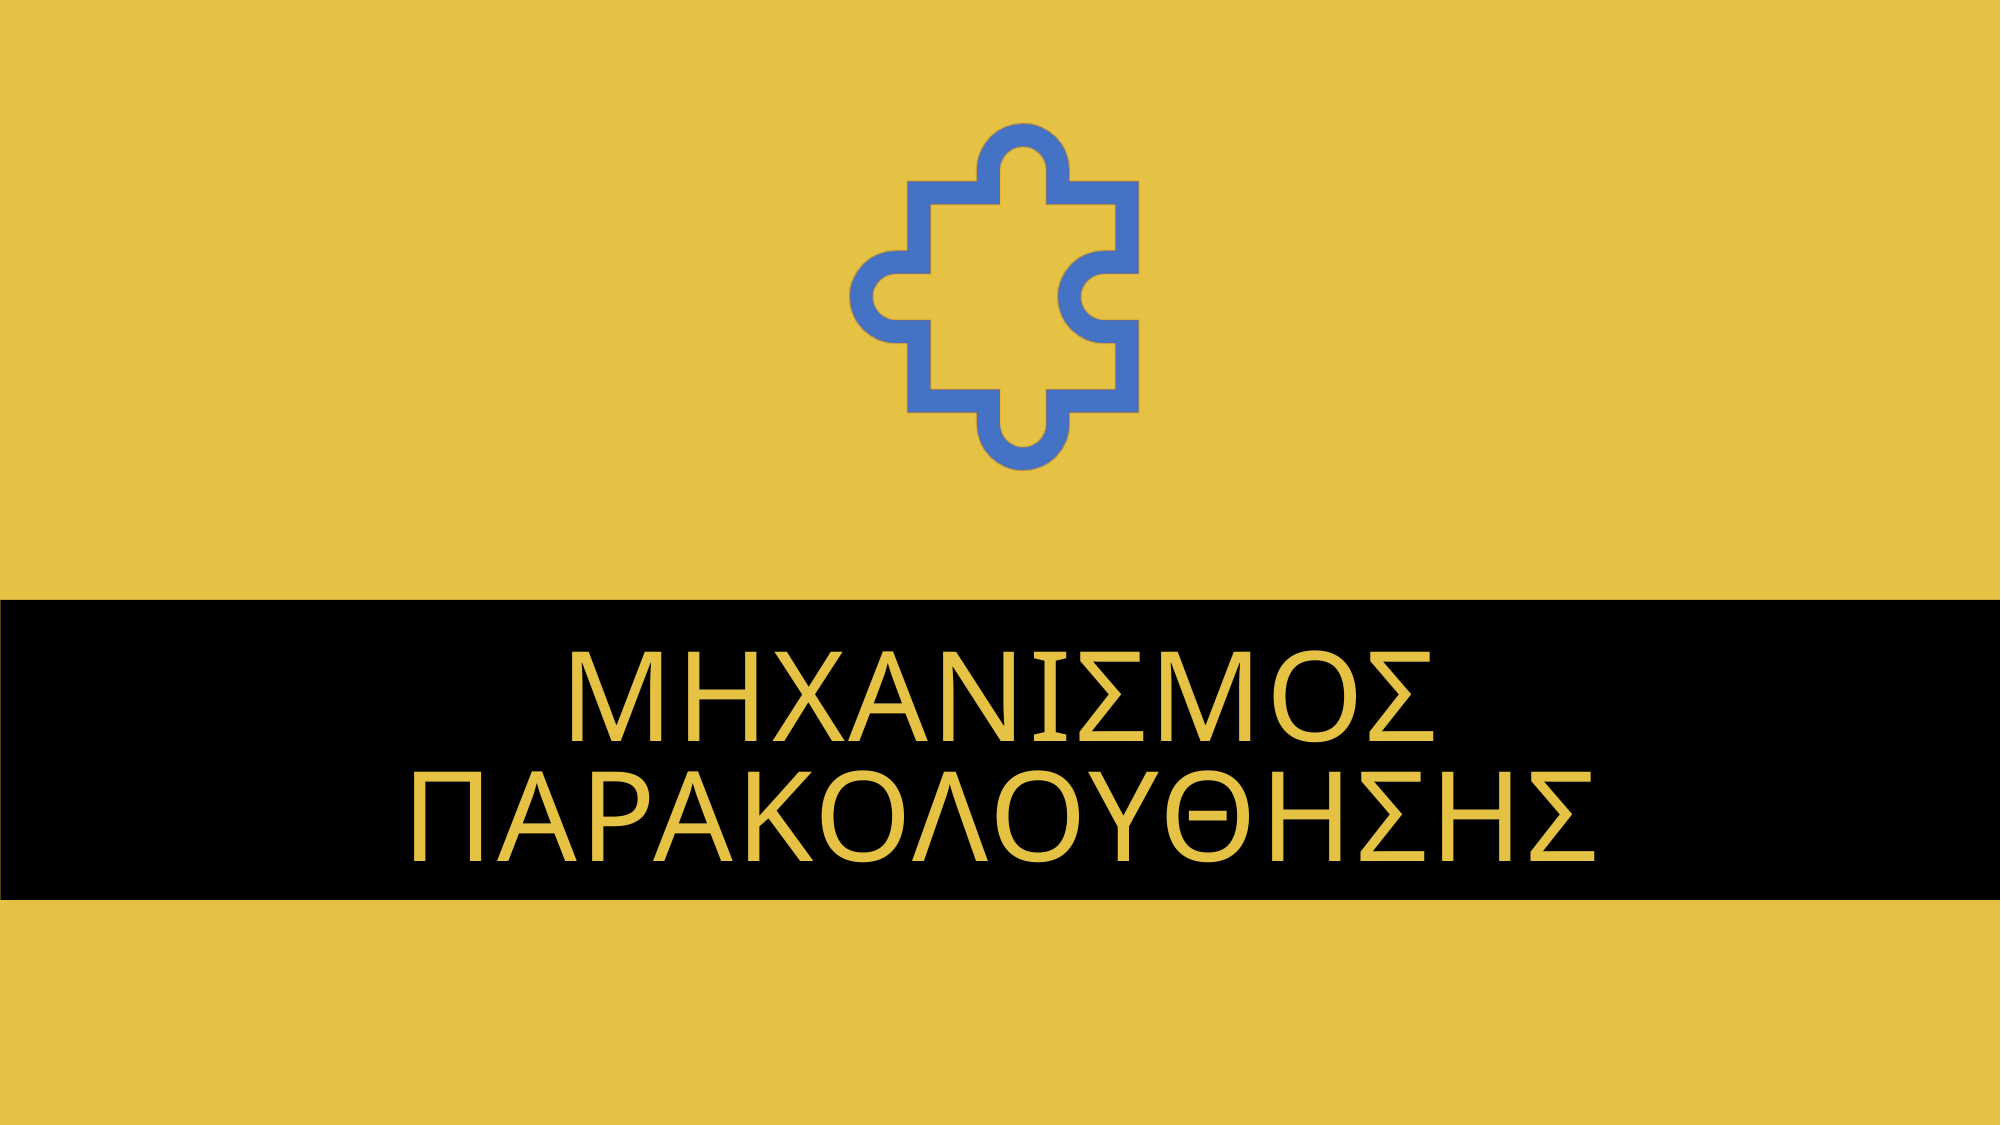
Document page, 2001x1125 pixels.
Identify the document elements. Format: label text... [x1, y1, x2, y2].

picture [777, 75, 1222, 520]
text_box [0, 0, 2000, 599]
text_box [0, 901, 2000, 1125]
text_box [0, 599, 2000, 901]
title Μηχανισμοσ παρακολουθησησ [60, 622, 1942, 908]
